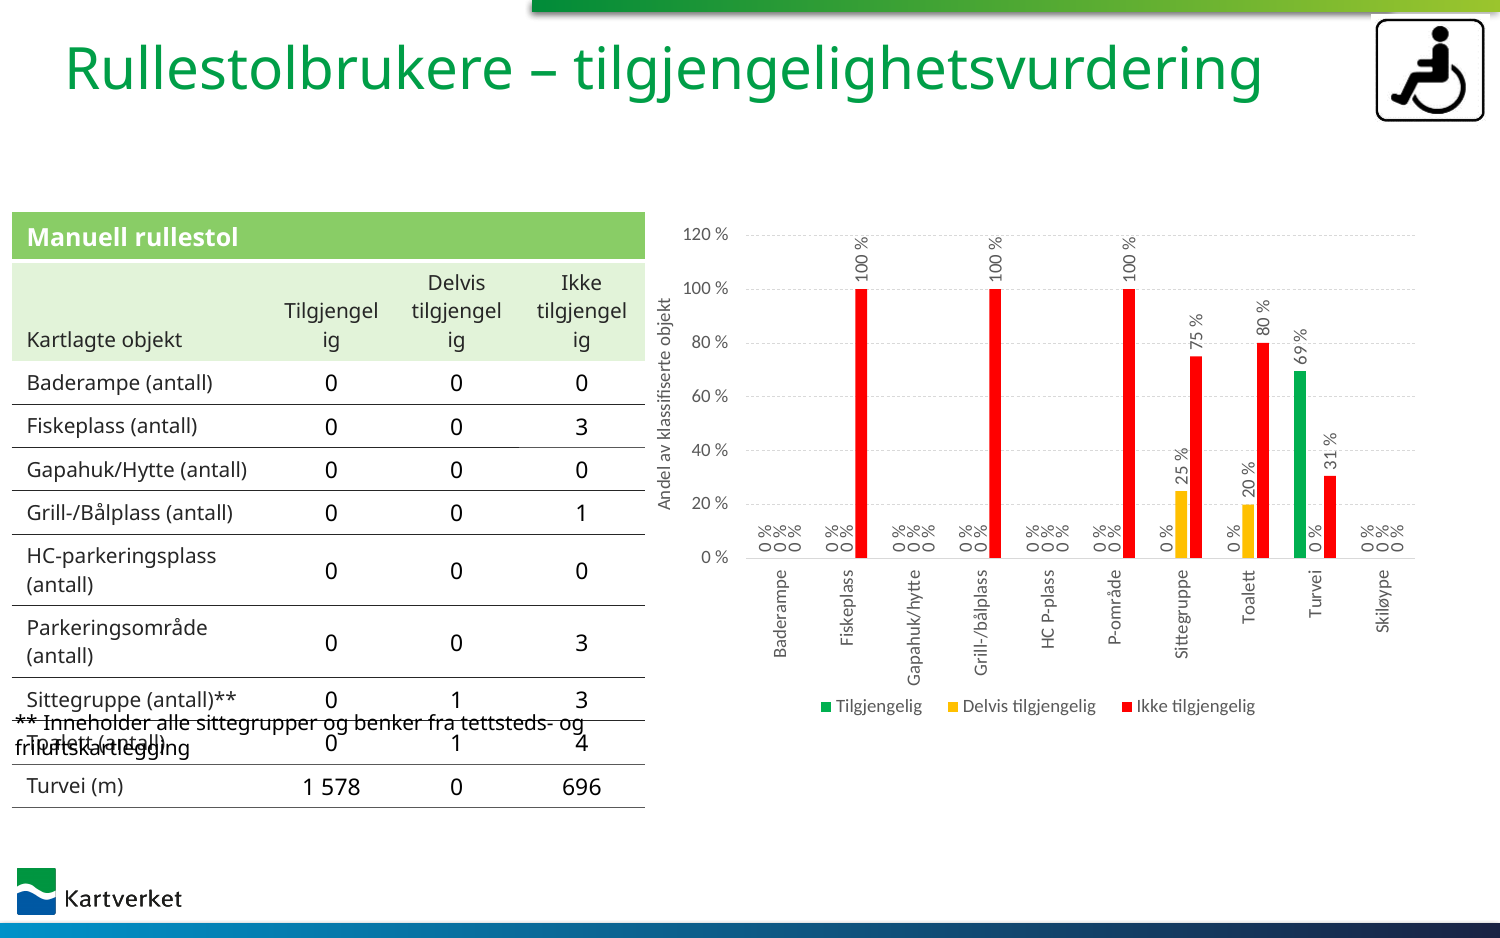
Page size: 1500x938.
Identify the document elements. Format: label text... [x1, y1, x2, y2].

table_cell 0 [269, 535, 394, 605]
table_cell 0 [394, 768, 519, 807]
table_cell Turvei (m) [12, 768, 269, 807]
table_cell 696 [519, 768, 645, 807]
table_cell 0 [394, 535, 519, 605]
table_cell 3 [519, 606, 638, 677]
table_cell 3 [519, 678, 638, 702]
table_cell Ikke tilgjengelig [519, 263, 638, 361]
table_cell Baderampe (antall) [12, 361, 269, 404]
table_cell Grill-/Bålplass (antall) [12, 491, 269, 534]
table_cell HC-parkeringsplass (antall) [12, 535, 269, 605]
table_cell Fiskeplass (antall) [12, 405, 269, 447]
table_cell 0 [519, 448, 638, 490]
table_cell 0 [394, 448, 519, 490]
table_cell 0 [394, 361, 519, 404]
table_cell Delvis tilgjengelig [394, 263, 519, 361]
table_cell 0 [269, 678, 394, 702]
table_cell 0 [269, 405, 394, 447]
table_cell Sittegruppe (antall)** [12, 678, 269, 702]
table_cell 0 [394, 405, 519, 447]
table_cell 1 [519, 491, 638, 534]
picture [1371, 13, 1491, 127]
table_cell 0 [394, 606, 519, 677]
table_cell Kartlagte objekt [12, 263, 269, 361]
picture [643, 218, 1427, 728]
table_cell 0 [269, 448, 394, 490]
table_cell 0 [269, 361, 394, 404]
table_cell Gapahuk/Hytte (antall) [12, 448, 269, 490]
table_cell Tilgjengelig [269, 263, 394, 361]
table_cell 1 578 [269, 768, 394, 807]
table_header Manuell rullestol [12, 212, 645, 259]
table_cell 0 [519, 535, 638, 605]
text_box Rullestolbrukere – tilgjengelighetsvurdering [49, 12, 1372, 109]
table_cell 0 [269, 491, 394, 534]
table_cell 0 [394, 491, 519, 534]
table_cell 3 [519, 405, 638, 447]
table_cell 1 [394, 678, 519, 702]
table_cell 0 [269, 606, 394, 677]
table_cell 0 [519, 361, 638, 404]
table_cell Parkeringsområde (antall) [12, 606, 269, 677]
text_box ** Inneholder alle sittegrupper og benker fra tettsteds- og friluftskartlegging [0, 702, 745, 768]
